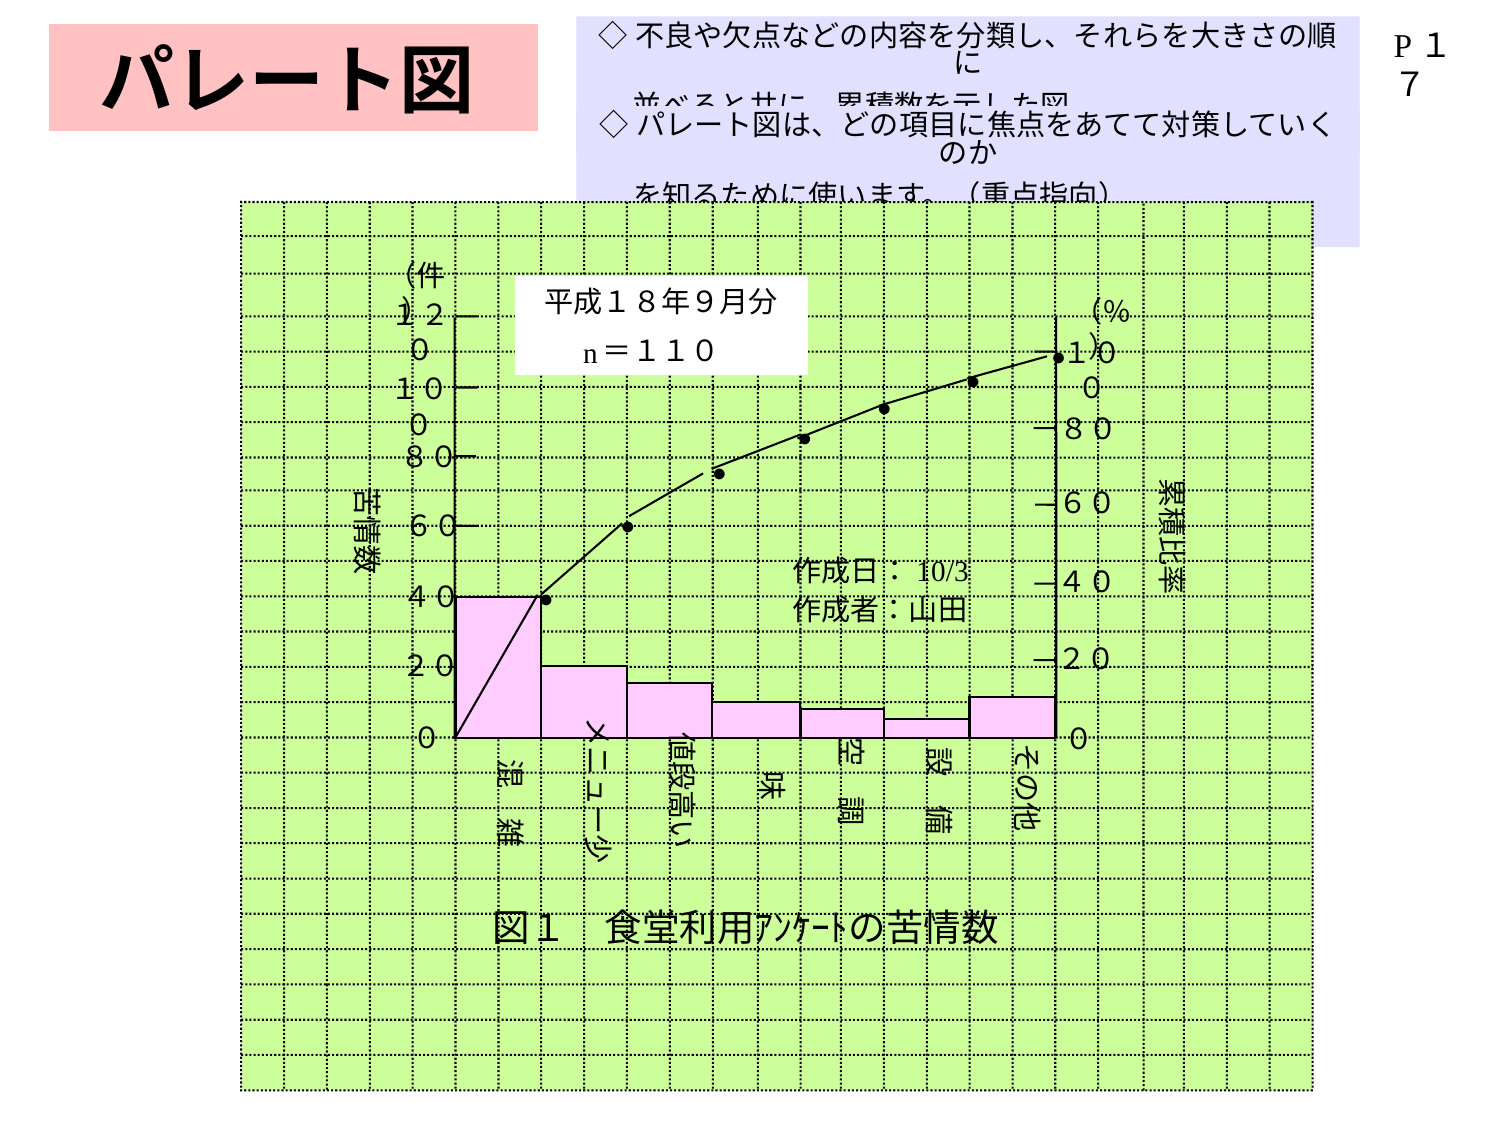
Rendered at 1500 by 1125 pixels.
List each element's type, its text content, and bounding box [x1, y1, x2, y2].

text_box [240, 201, 1313, 1091]
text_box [576, 16, 1361, 195]
text_box パレート図 [49, 25, 537, 131]
text_box P１７ [1378, 16, 1500, 111]
